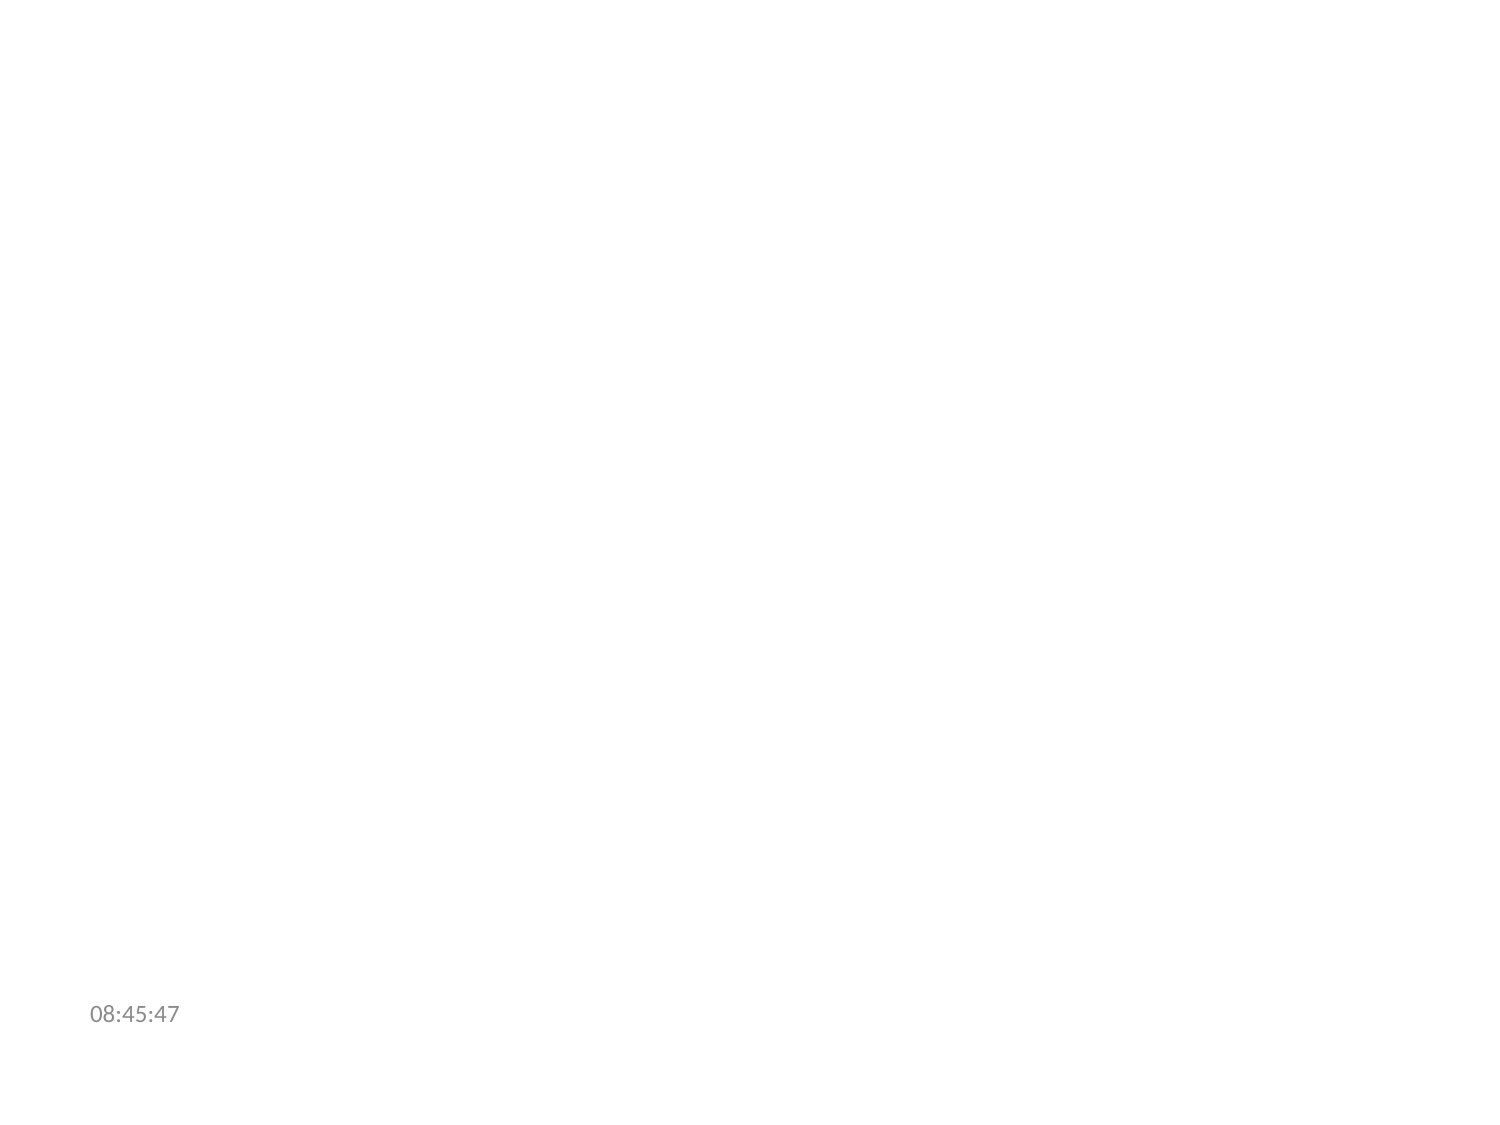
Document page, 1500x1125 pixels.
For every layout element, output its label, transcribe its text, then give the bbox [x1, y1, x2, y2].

text_box 15:35:09 [75, 982, 425, 1043]
